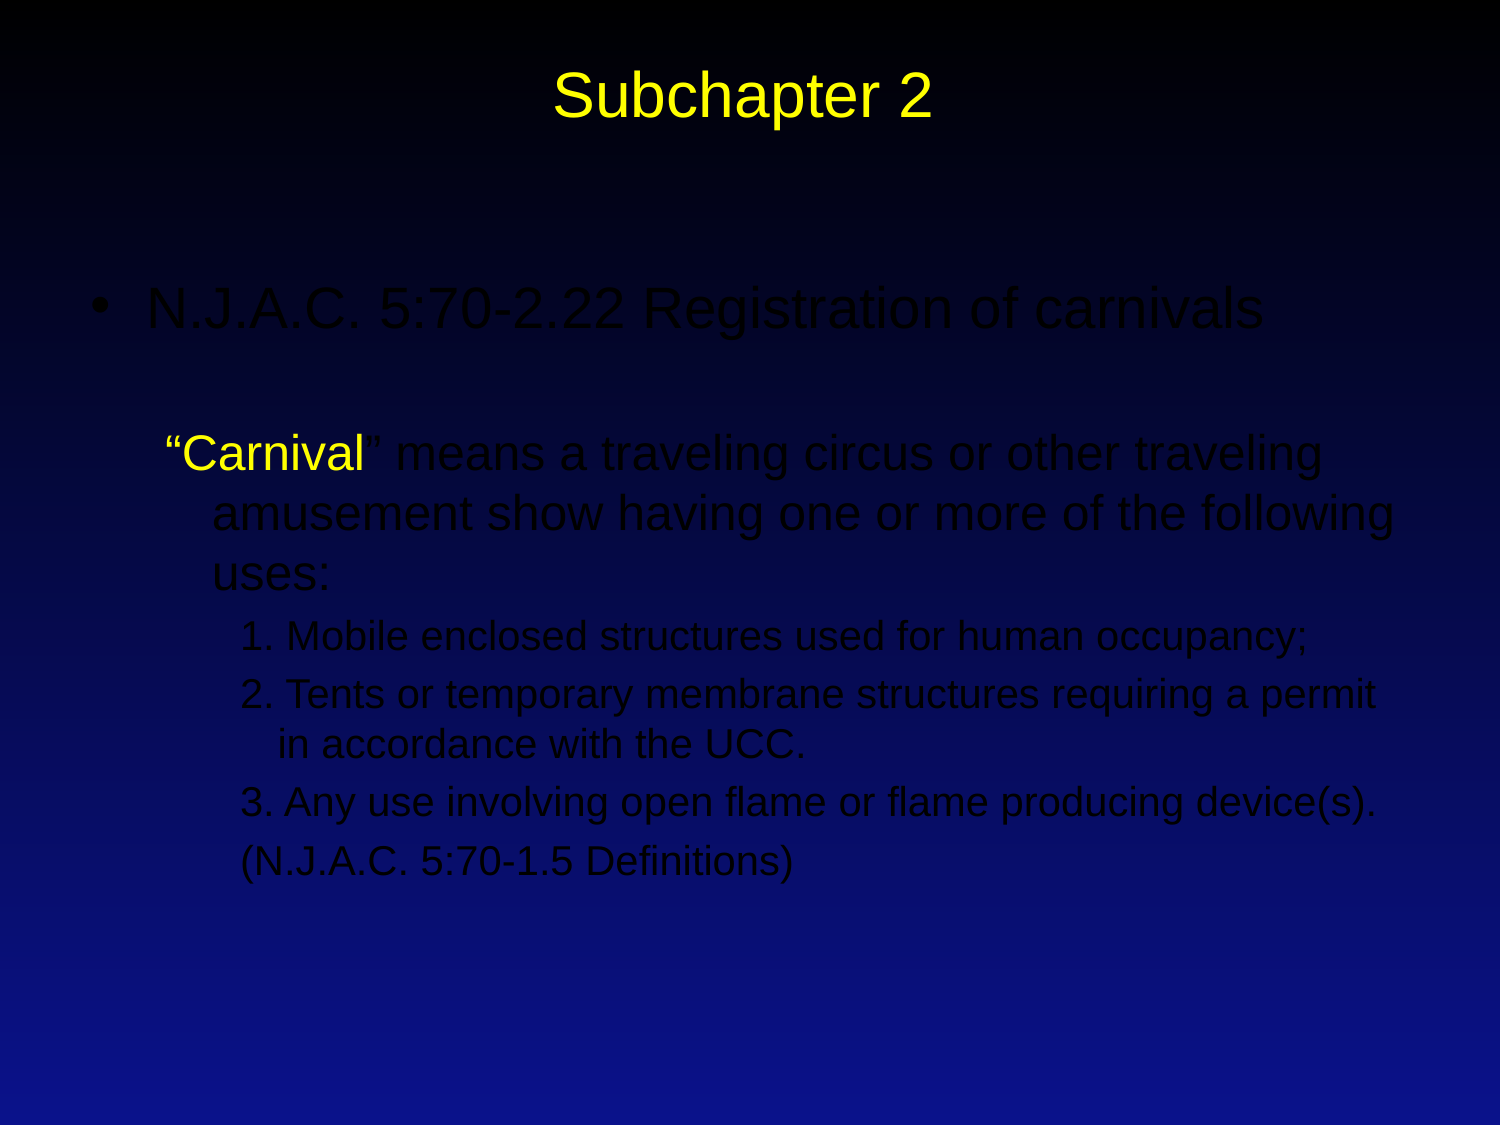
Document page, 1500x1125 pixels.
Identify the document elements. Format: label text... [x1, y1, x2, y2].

list N.J.A.C. 5:70-2.22 Registration of carnivals “Carnival” means a traveling circus or other traveling amusement show having one or more of the following uses: 1. Mobile enclosed structures used for human occupancy; 2. Tents or temporary membrane structures requiring a permit in accordance with the UCC. 3. Any use involving open flame or flame producing device(s). (N.J.A.C. 5:70-1.5 Definitions) [75, 262, 1425, 1005]
title Subchapter 2 [137, 45, 1350, 138]
